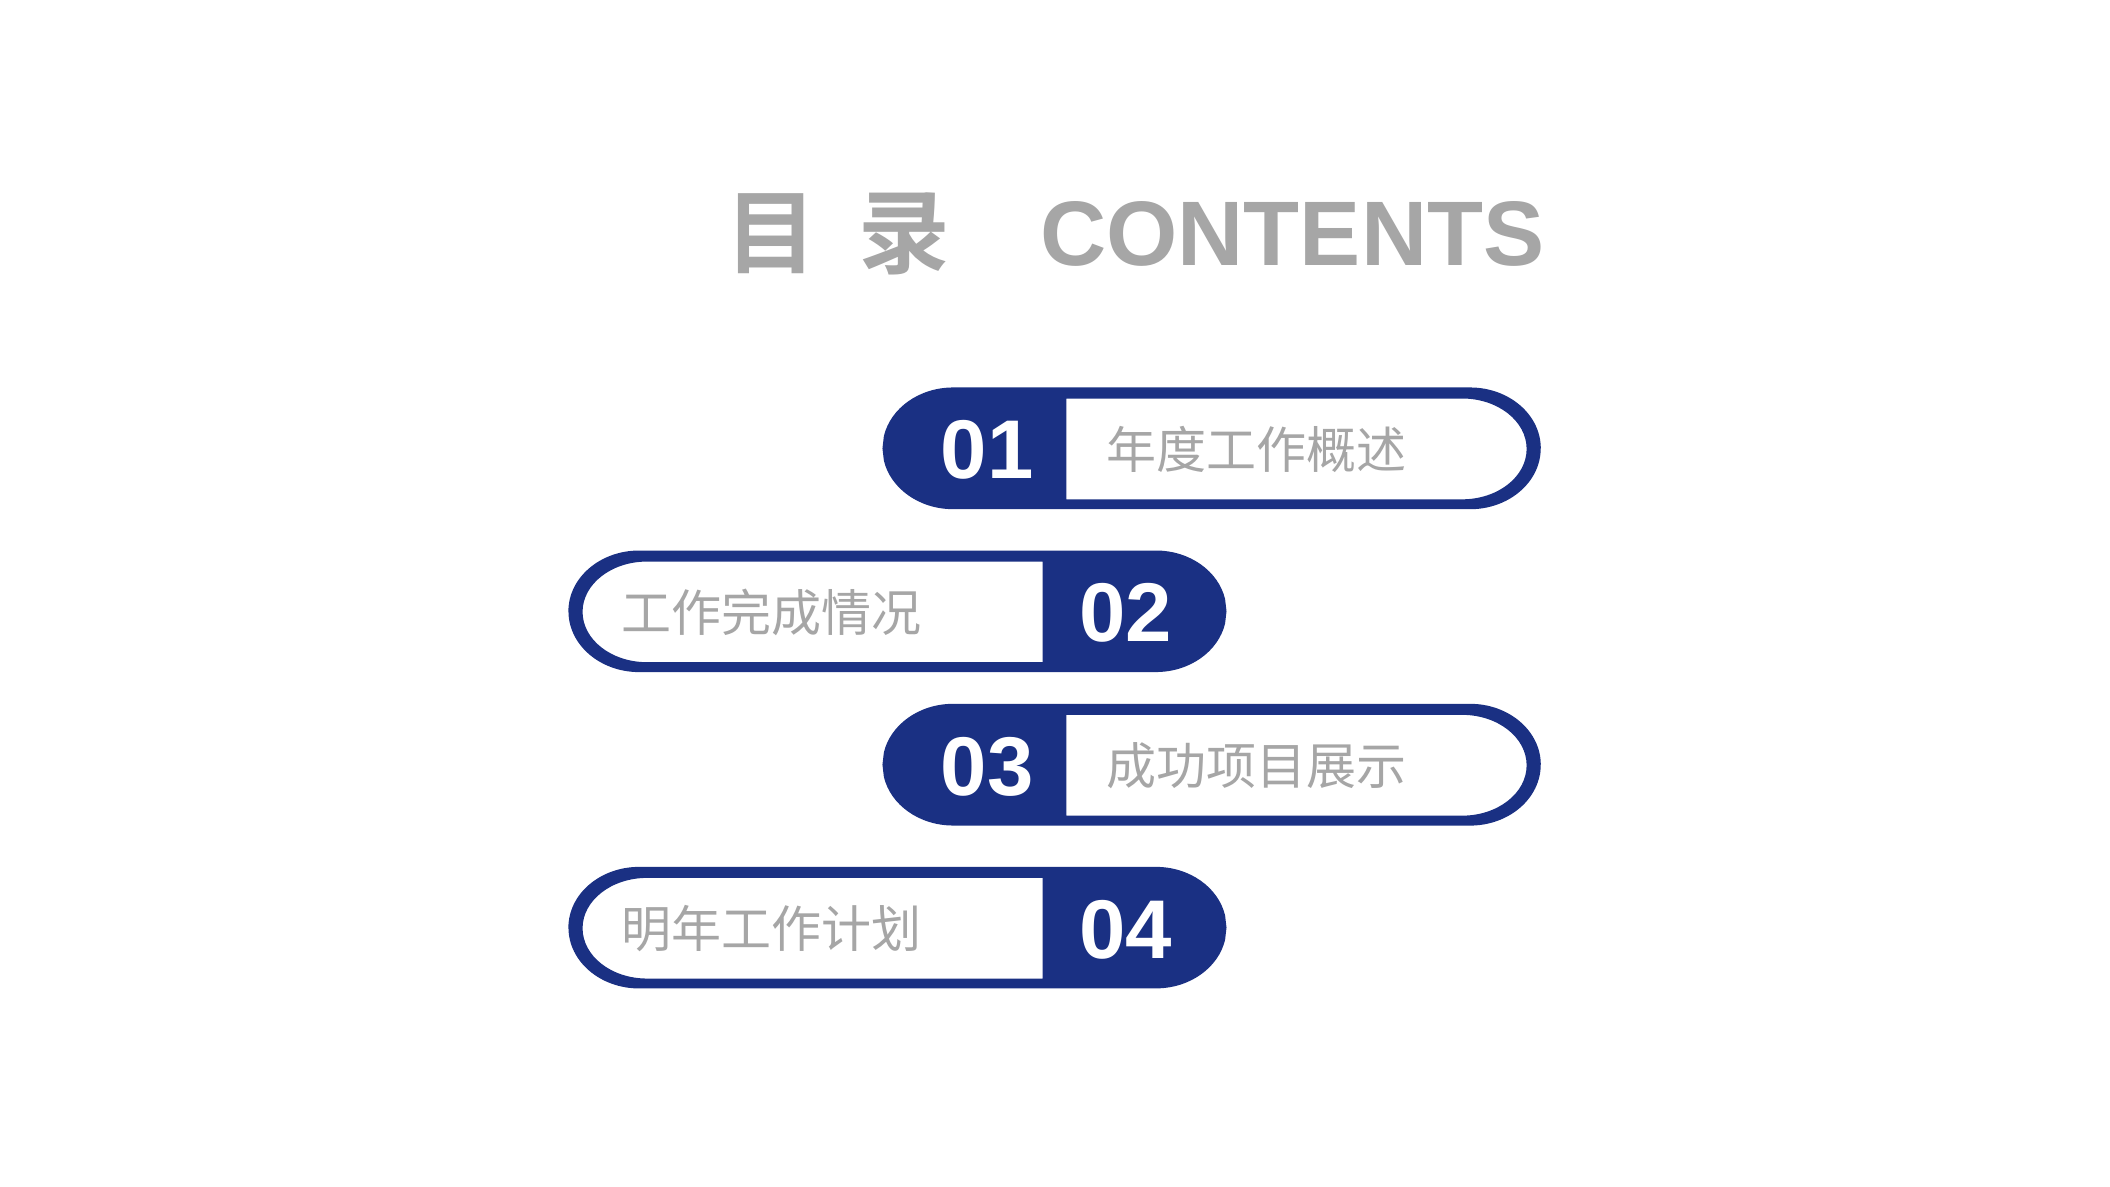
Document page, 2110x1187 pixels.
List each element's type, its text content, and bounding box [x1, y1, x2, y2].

text_box 工作完成情况 [568, 550, 1227, 673]
text_box 目 录 [700, 174, 976, 285]
text_box 明年工作计划 [568, 866, 1227, 989]
text_box 01 [917, 395, 1057, 496]
text_box 02 [1056, 558, 1196, 659]
text_box 03 [917, 711, 1057, 812]
text_box 04 [1056, 874, 1196, 975]
text_box 年度工作概述 [882, 387, 1541, 510]
text_box 成功项目展示 [882, 703, 1541, 826]
text_box CONTENTS [1032, 173, 1553, 284]
